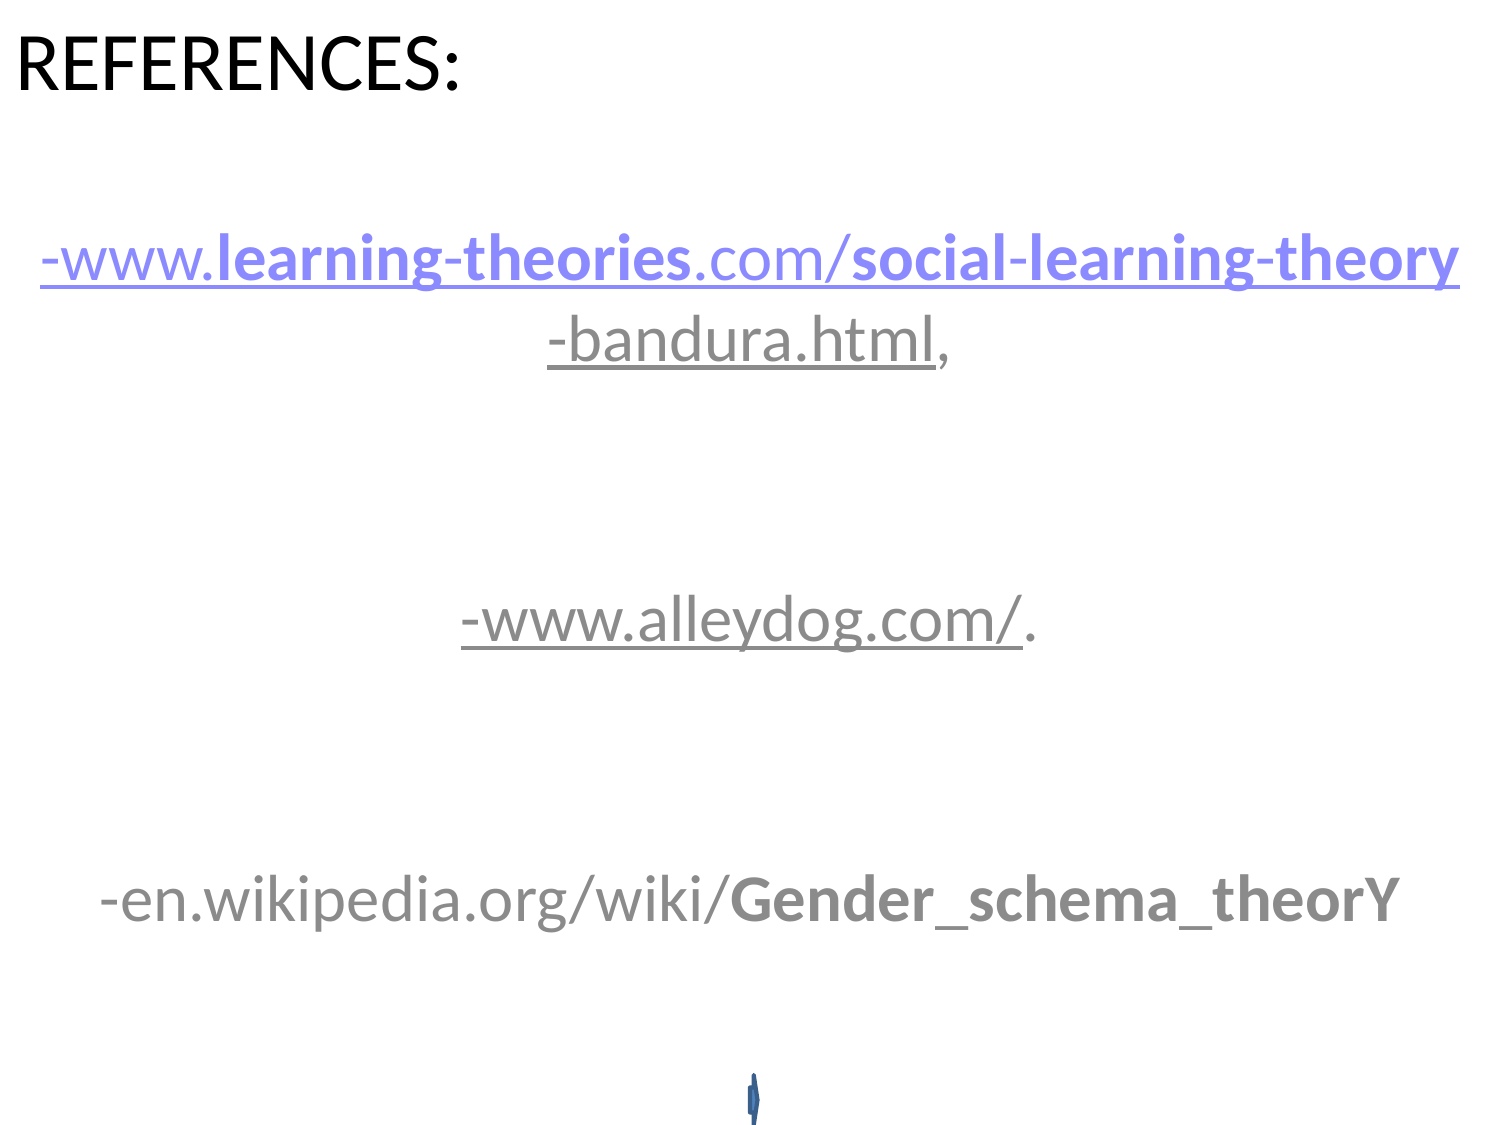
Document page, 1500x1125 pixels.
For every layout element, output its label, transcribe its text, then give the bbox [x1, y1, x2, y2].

subtitle REFERENCES: -www.learning-theories.com/social-learning-theory-bandura.html, -www.alleydog.com/. -en.wikipedia.org/wiki/Gender_schema_theorY [0, 0, 1500, 1125]
